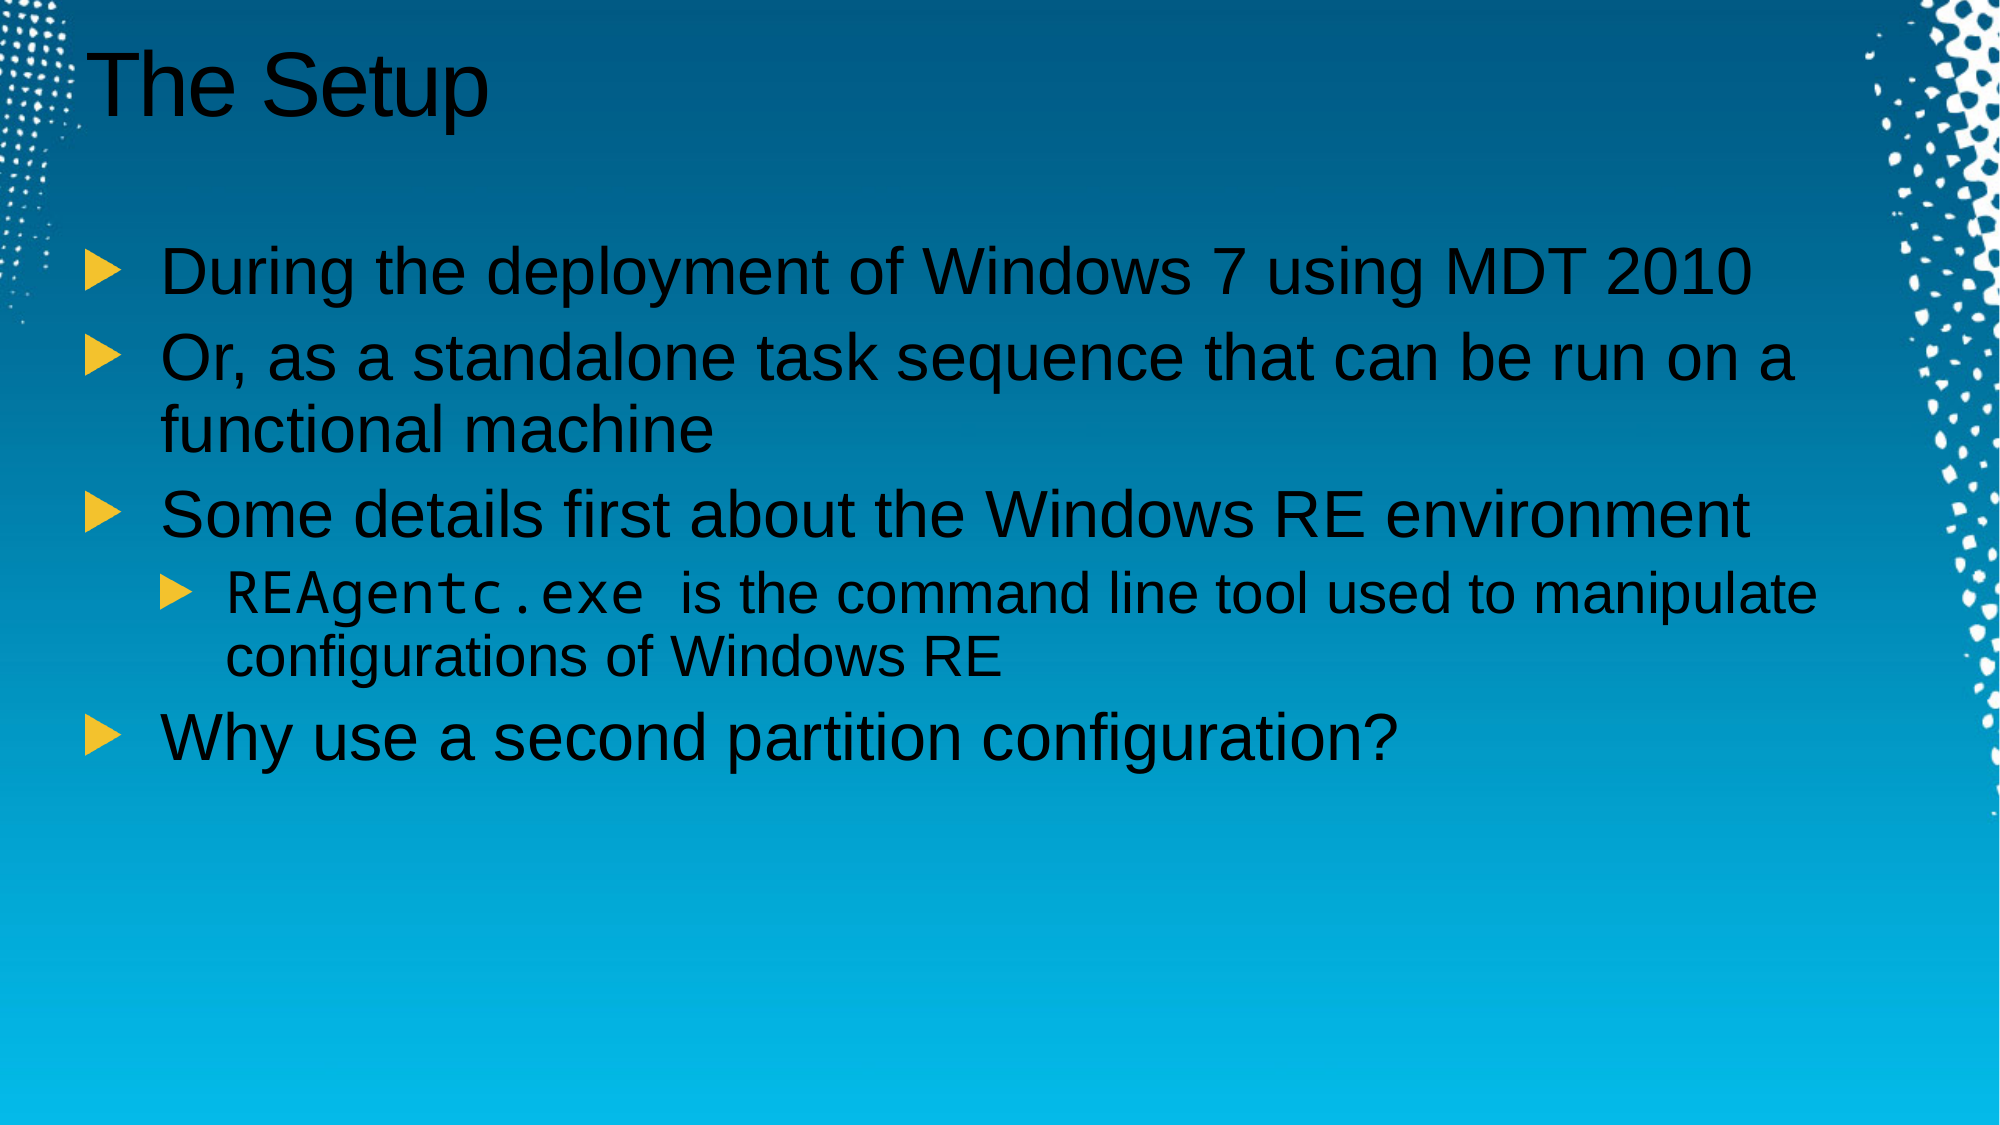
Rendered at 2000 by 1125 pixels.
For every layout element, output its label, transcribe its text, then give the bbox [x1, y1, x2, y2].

picture [31, 131, 37, 138]
picture [1935, 379, 1948, 391]
picture [1982, 714, 1993, 729]
picture [1919, 367, 1930, 378]
picture [1958, 445, 1968, 460]
picture [161, 575, 190, 608]
picture [3, 10, 11, 18]
picture [1991, 747, 2000, 765]
picture [1892, 212, 1902, 216]
picture [11, 55, 21, 64]
picture [1935, 177, 1945, 189]
picture [1926, 344, 1939, 358]
picture [6, 97, 12, 105]
picture [1994, 382, 2000, 391]
picture [1921, 0, 1934, 8]
picture [1988, 547, 2000, 561]
picture [33, 0, 42, 10]
picture [0, 40, 9, 45]
picture [1938, 122, 1950, 133]
picture [47, 0, 57, 10]
picture [1914, 274, 1920, 291]
picture [18, 0, 29, 6]
picture [1981, 604, 2000, 620]
picture [1942, 465, 1958, 483]
picture [86, 250, 119, 289]
picture [1948, 413, 1958, 424]
picture [1914, 308, 1929, 326]
picture [1920, 257, 1932, 264]
picture [9, 84, 15, 91]
picture [24, 72, 32, 79]
picture [1972, 570, 1986, 583]
picture [1955, 246, 1965, 256]
picture [1922, 200, 1934, 207]
picture [1953, 301, 1962, 312]
picture [1963, 278, 1976, 291]
picture [1928, 399, 1939, 415]
picture [1935, 431, 1946, 449]
picture [30, 14, 40, 23]
picture [1929, 27, 1945, 45]
picture [1974, 683, 1985, 694]
picture [33, 116, 40, 124]
picture [29, 27, 38, 38]
picture [26, 57, 34, 68]
picture [1963, 535, 1977, 550]
picture [1930, 291, 1941, 297]
picture [1955, 557, 1965, 573]
picture [17, 129, 23, 136]
picture [1963, 335, 1972, 344]
picture [13, 41, 25, 49]
picture [1973, 368, 1982, 380]
list During the deployment of Windows 7 using MDT 2010 Or, as a standalone task sequence that can be run on a functional machine Some details first about the Windows RE environment REAgentc.exe is the command line tool used to manipulate configurations of Windows RE Why use a second partition configuration? [85, 237, 1914, 1036]
picture [1978, 517, 1987, 527]
picture [1946, 525, 1956, 533]
picture [1972, 312, 1985, 322]
picture [1988, 691, 2000, 709]
picture [1946, 155, 1961, 167]
picture [1992, 438, 2000, 448]
picture [33, 88, 42, 97]
picture [1970, 426, 1980, 436]
picture [1941, 324, 1952, 332]
picture [1980, 460, 1987, 469]
picture [54, 76, 60, 83]
picture [1969, 625, 1985, 642]
picture [0, 24, 9, 33]
picture [1942, 269, 1953, 276]
picture [1914, 164, 1923, 177]
picture [16, 22, 23, 34]
picture [1968, 481, 1978, 492]
picture [1993, 321, 2000, 339]
picture [56, 47, 64, 55]
picture [1911, 223, 1918, 230]
picture [1957, 187, 1971, 200]
picture [1950, 359, 1960, 366]
picture [34, 101, 43, 111]
picture [1991, 637, 2000, 652]
picture [1960, 392, 1970, 403]
picture [58, 32, 66, 41]
picture [1963, 589, 1976, 607]
picture [10, 69, 17, 78]
title The Setup [85, 37, 1914, 138]
picture [1935, 0, 2000, 306]
picture [42, 31, 53, 39]
picture [1995, 582, 2000, 595]
picture [1889, 152, 1901, 166]
picture [28, 42, 36, 53]
picture [1925, 141, 1935, 155]
picture [45, 16, 55, 24]
picture [1979, 657, 1995, 676]
picture [1925, 87, 1941, 99]
picture [1915, 109, 1924, 119]
picture [86, 335, 119, 374]
picture [1990, 492, 2000, 505]
picture [1945, 213, 1955, 220]
picture [38, 74, 47, 80]
picture [86, 715, 119, 754]
picture [16, 143, 21, 151]
picture [1983, 404, 1992, 414]
picture [1984, 349, 1992, 357]
picture [1898, 188, 1912, 198]
picture [18, 13, 26, 19]
picture [86, 492, 119, 531]
picture [43, 42, 49, 53]
picture [0, 155, 5, 163]
picture [55, 62, 62, 69]
picture [41, 59, 48, 67]
picture [1952, 502, 1967, 516]
picture [1932, 235, 1943, 241]
